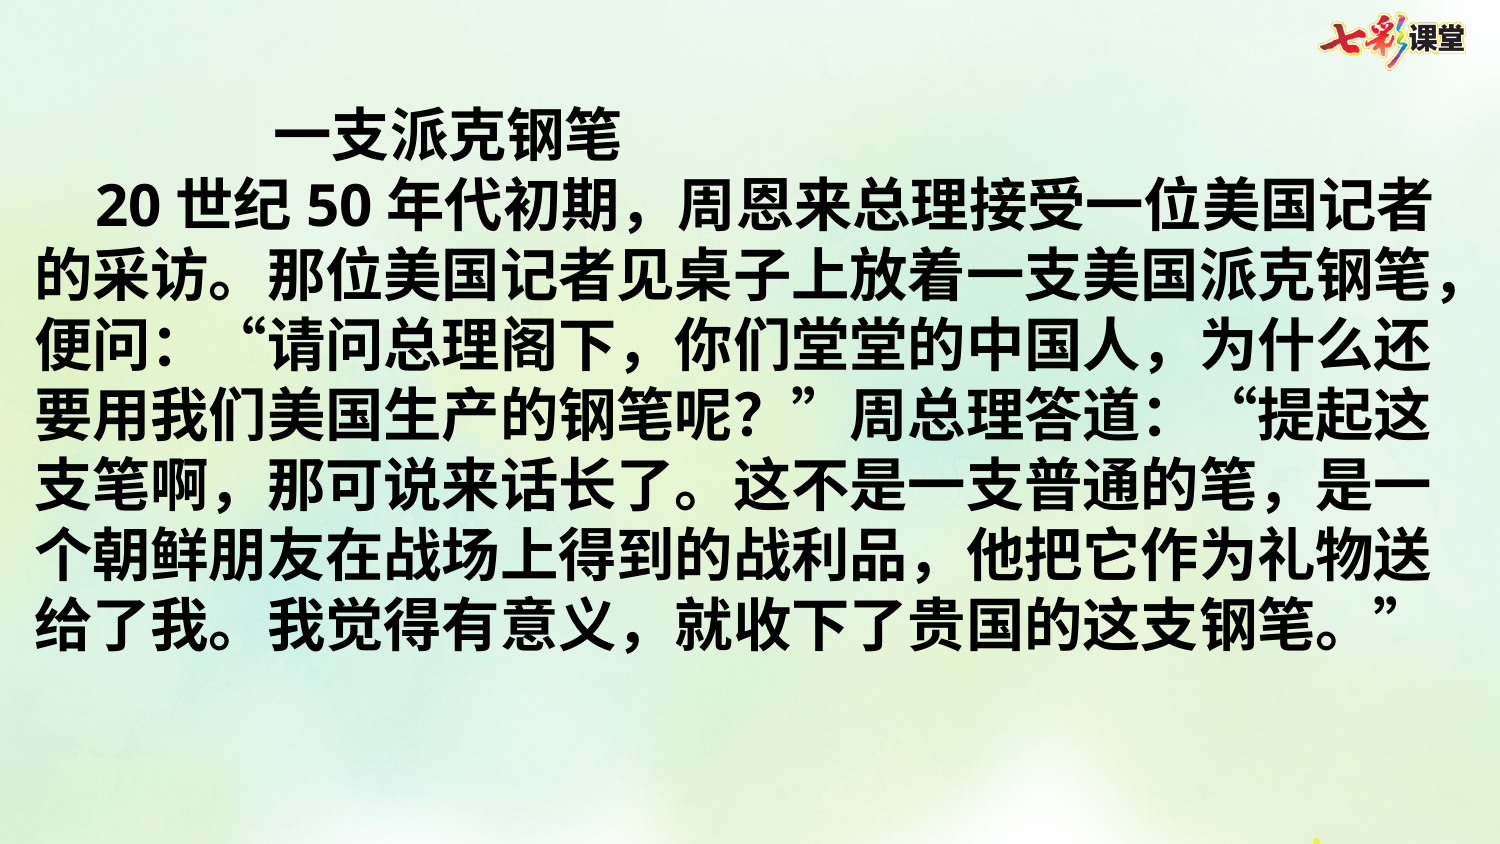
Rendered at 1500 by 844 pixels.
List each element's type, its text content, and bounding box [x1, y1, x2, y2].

text_box 一支派克钢笔 20世纪50年代初期，周恩来总理接受一位美国记者的采访。那位美国记者见桌子上放着一支美国派克钢笔，便问：“请问总理阁下，你们堂堂的中国人，为什么还要用我们美国生产的钢笔呢？”周总理答道：“提起这支笔啊，那可说来话长了。这不是一支普通的笔，是一个朝鲜朋友在战场上得到的战利品，他把它作为礼物送给了我。我觉得有意义，就收下了贵国的这支钢笔。” [19, 91, 1469, 666]
picture [0, 0, 1500, 844]
